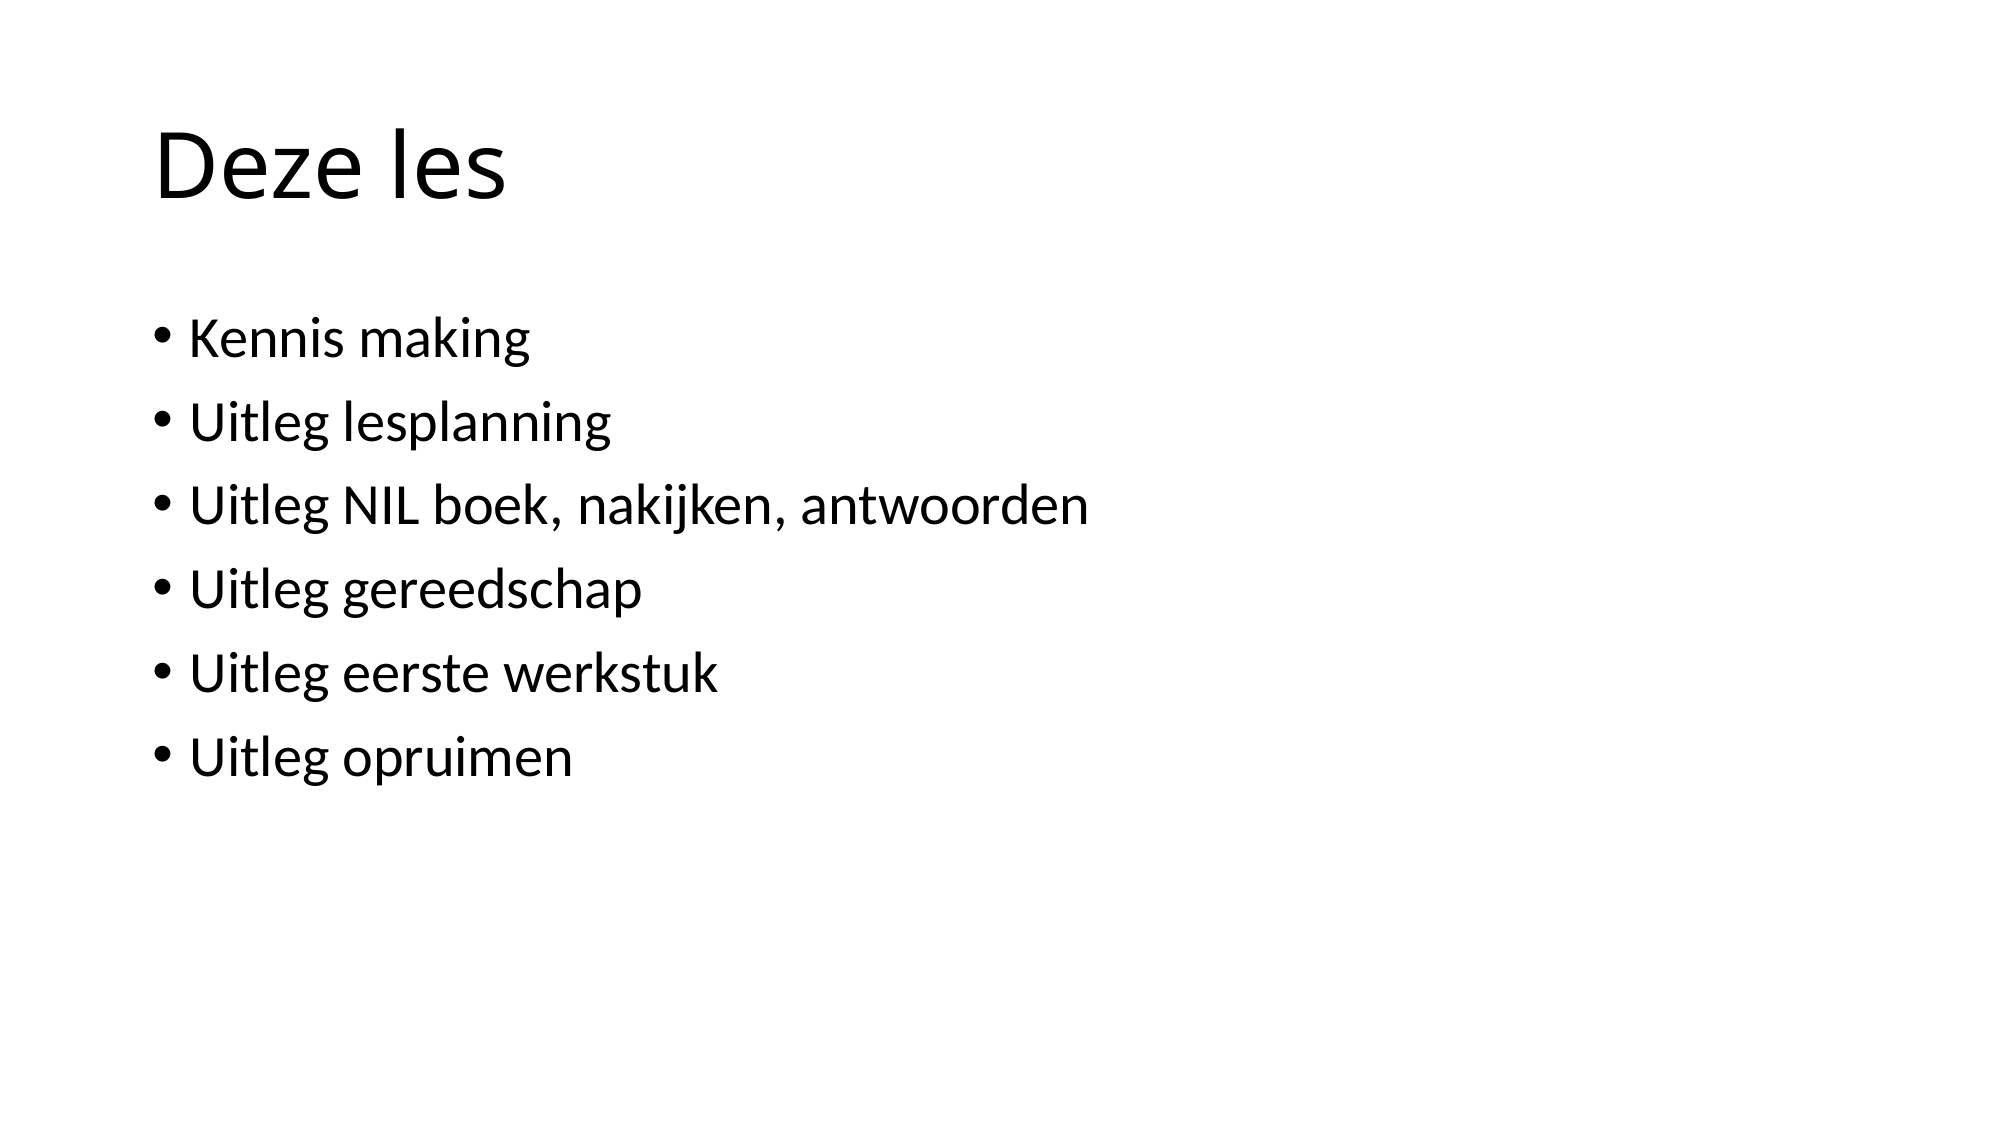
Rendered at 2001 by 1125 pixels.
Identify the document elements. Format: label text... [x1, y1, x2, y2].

title Deze les [137, 59, 1863, 278]
list Kennis making Uitleg lesplanning Uitleg NIL boek, nakijken, antwoorden Uitleg gereedschap Uitleg eerste werkstuk Uitleg opruimen [137, 299, 1863, 1014]
